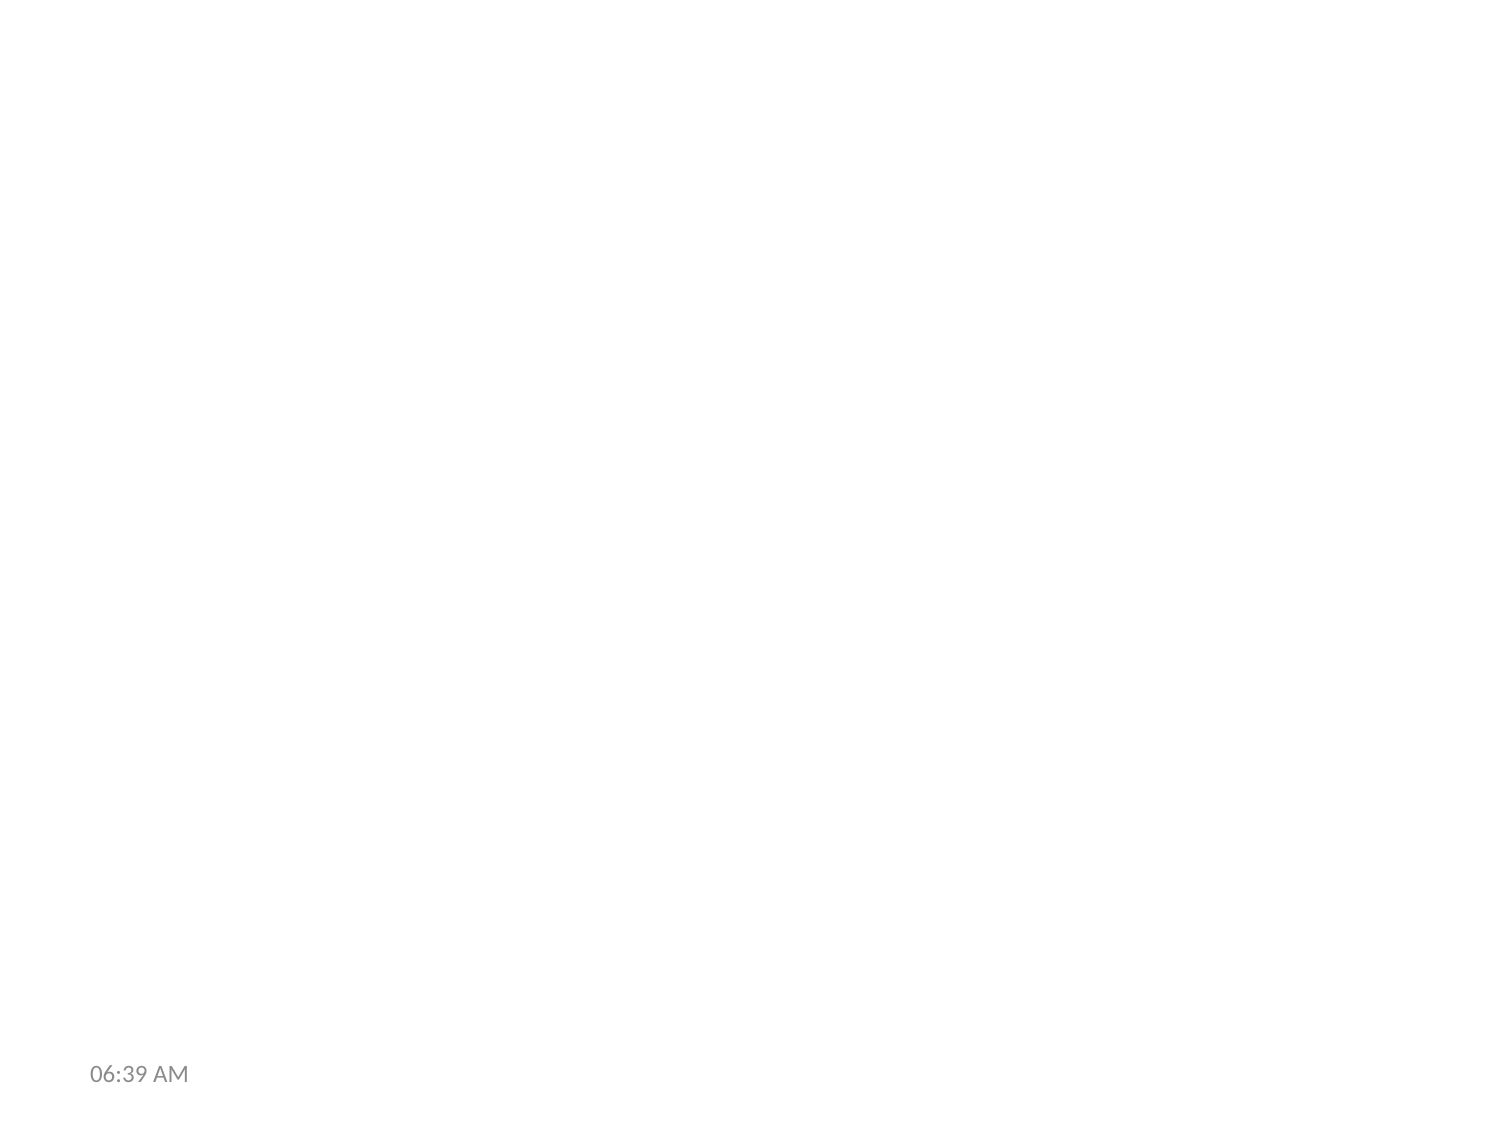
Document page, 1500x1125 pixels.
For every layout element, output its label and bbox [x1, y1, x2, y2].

slide_number [75, 1042, 425, 1103]
